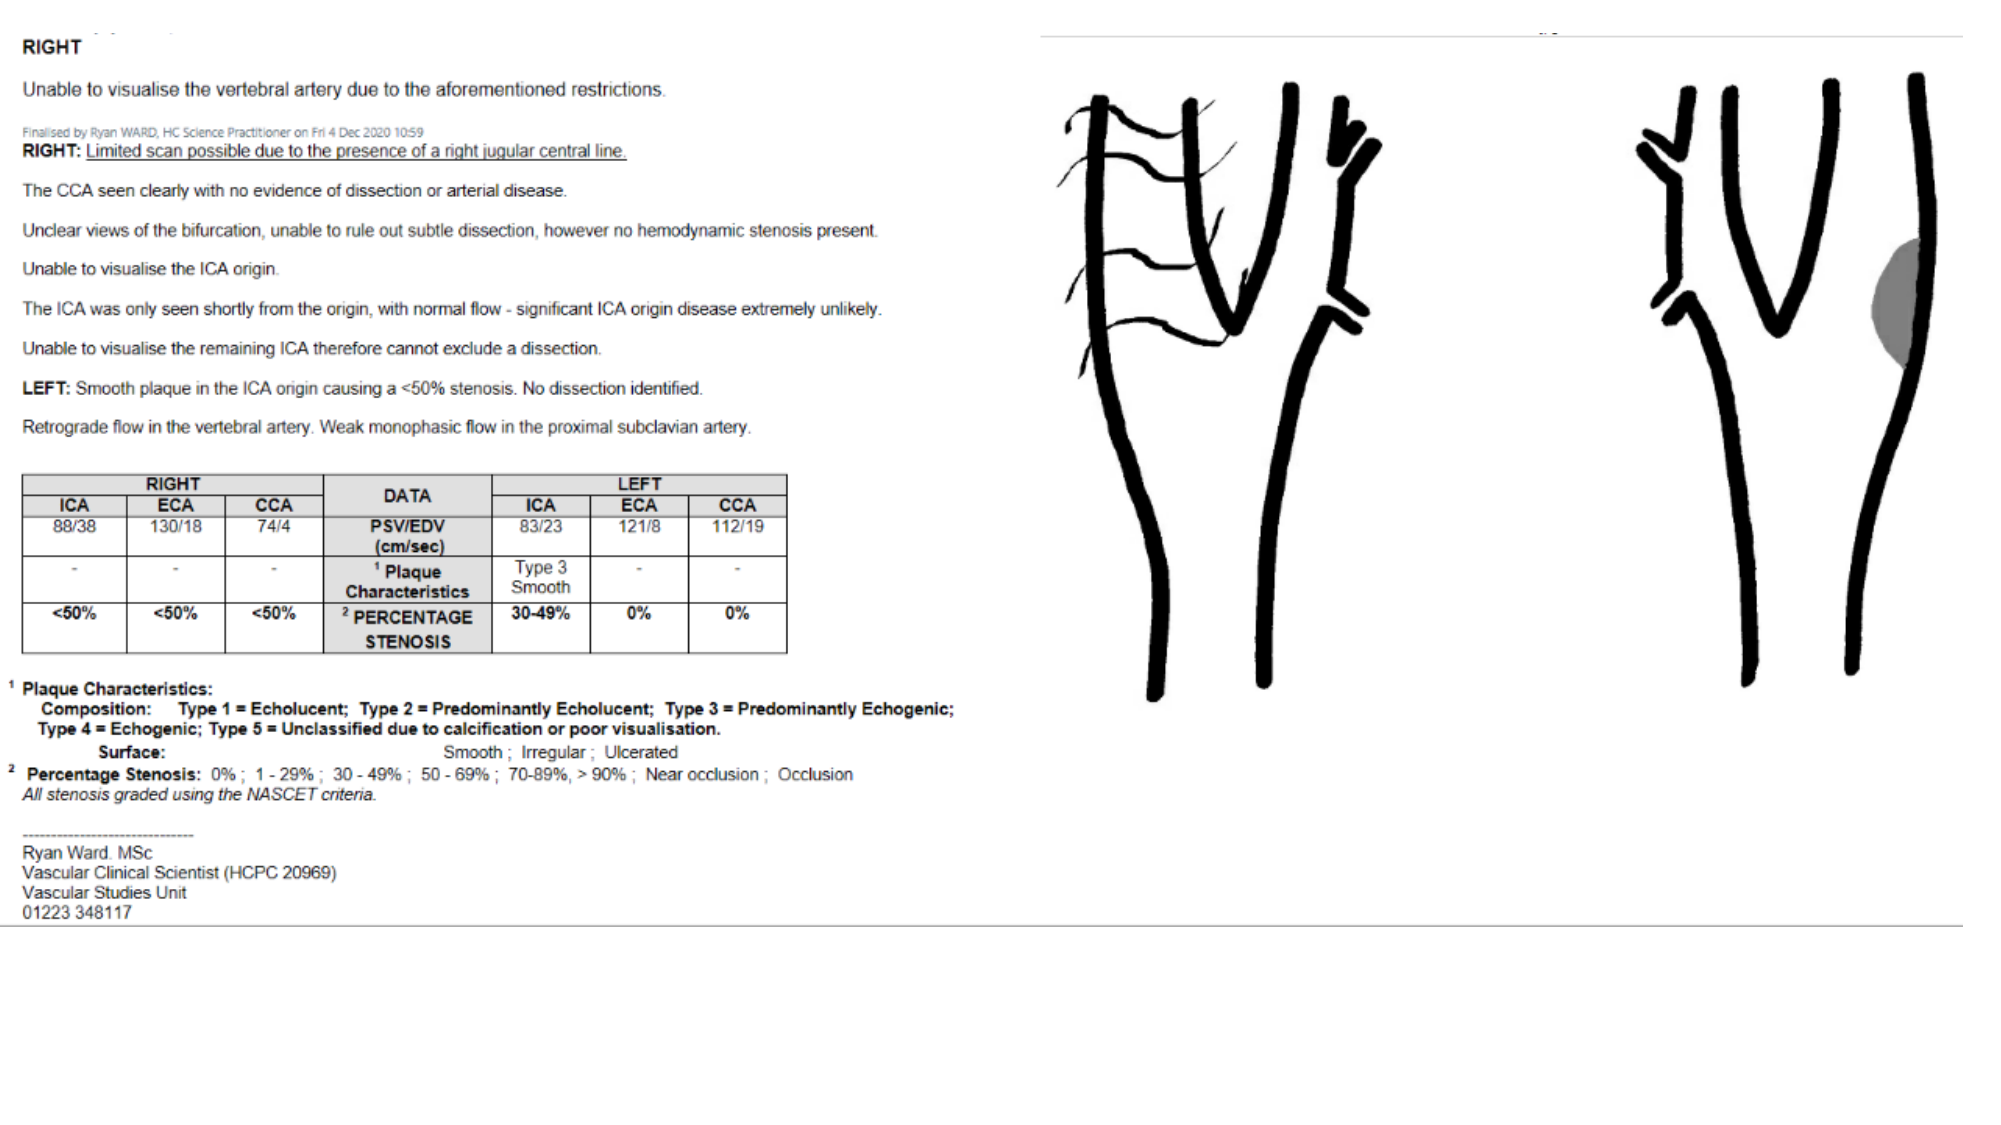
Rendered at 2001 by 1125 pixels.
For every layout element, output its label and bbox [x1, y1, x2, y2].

picture [0, 33, 1963, 928]
